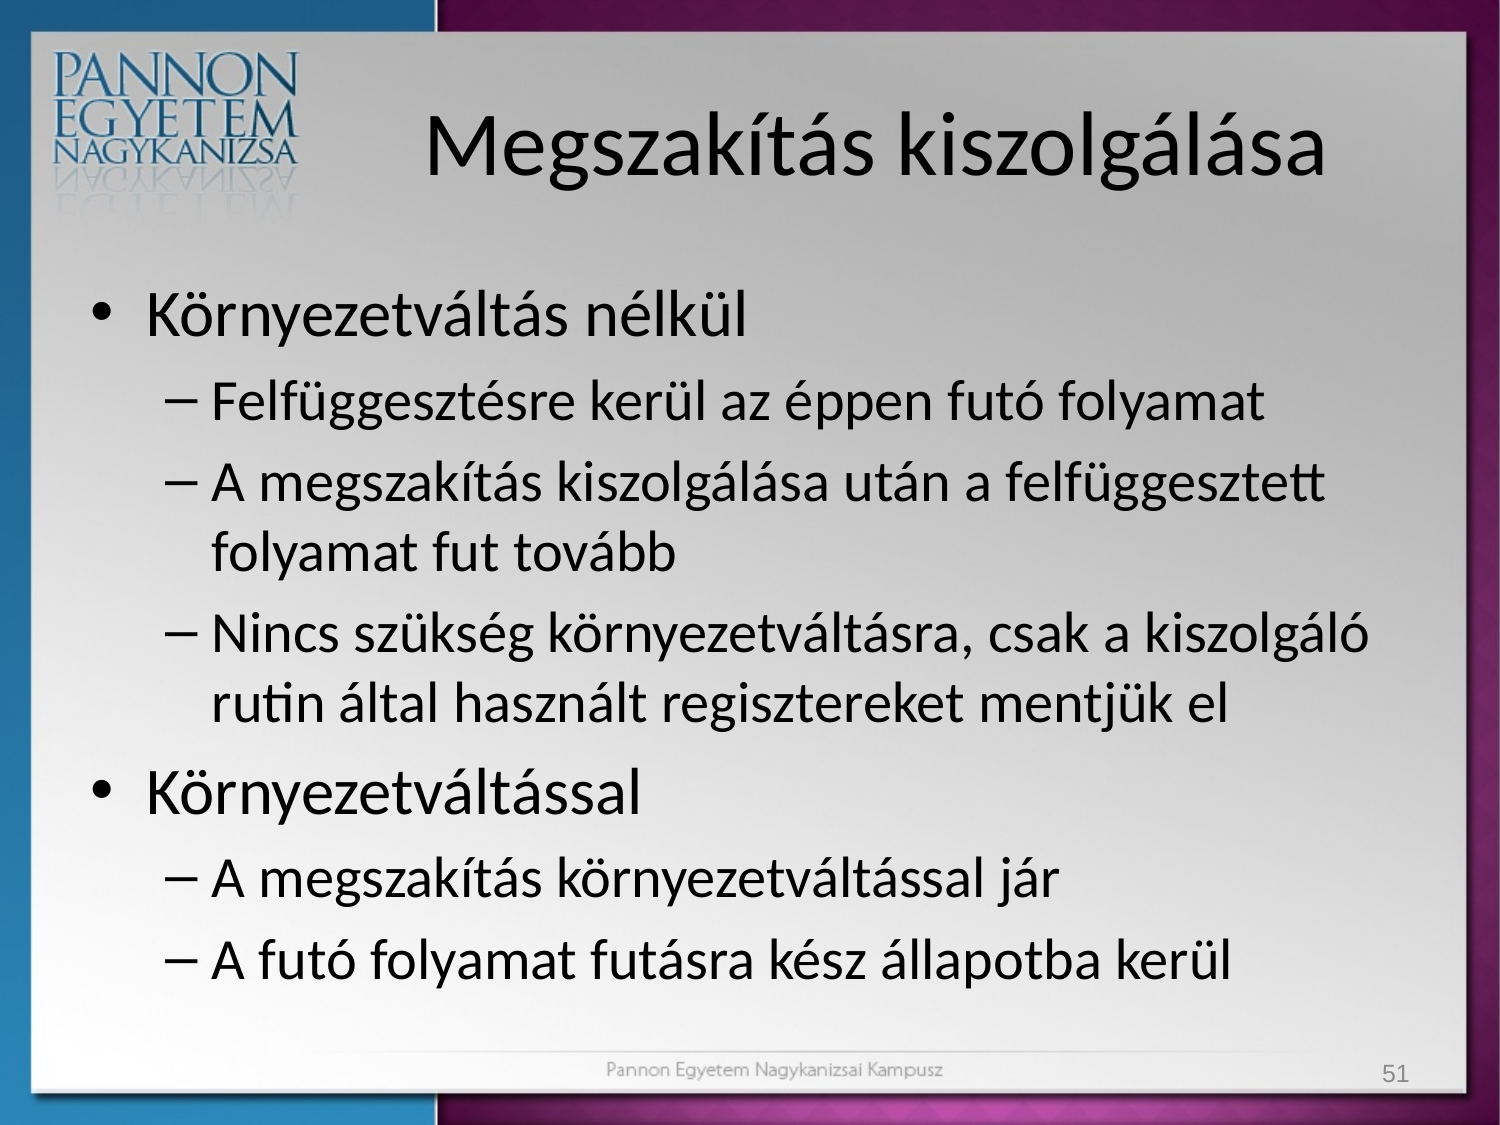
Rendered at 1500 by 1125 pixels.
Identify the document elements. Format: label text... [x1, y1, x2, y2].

picture [0, 0, 1500, 1125]
title Megszakítás kiszolgálása [328, 45, 1425, 233]
slide_number 51 [1074, 1042, 1425, 1103]
list Környezetváltás nélkül Felfüggesztésre kerül az éppen futó folyamat A megszakítás kiszolgálása után a felfüggesztett folyamat fut tovább Nincs szükség környezetváltásra, csak a kiszolgáló rutin által használt regisztereket mentjük el Környezetváltással A megszakítás környezetváltással jár A futó folyamat futásra kész állapotba kerül [75, 262, 1425, 1043]
